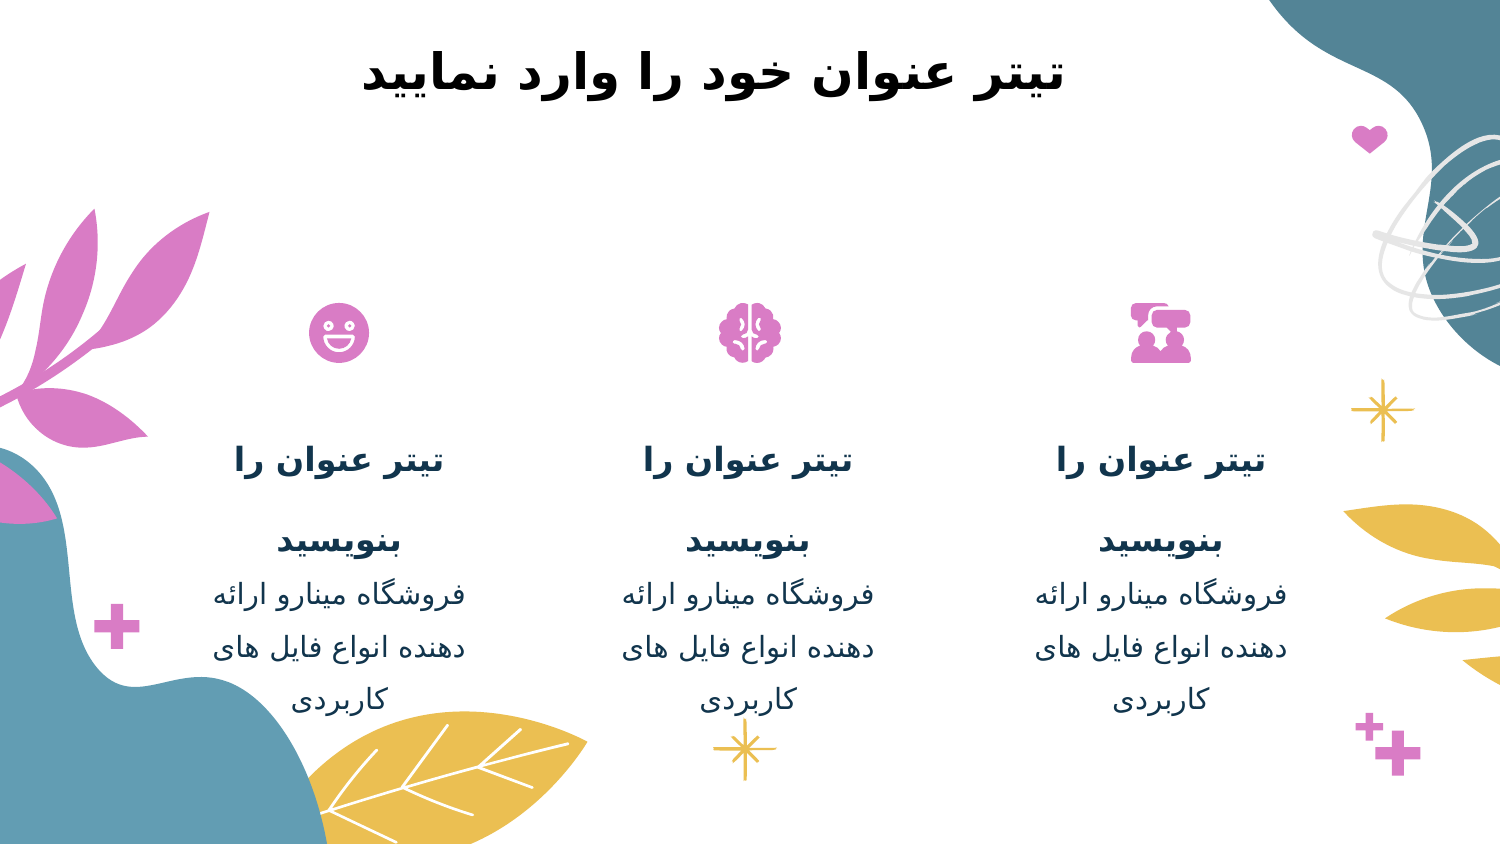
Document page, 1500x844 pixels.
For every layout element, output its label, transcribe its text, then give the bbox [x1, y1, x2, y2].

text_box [1130, 302, 1191, 364]
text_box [718, 302, 782, 364]
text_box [308, 302, 370, 364]
text_box [1351, 125, 1388, 154]
text_box تیتر عنوان را بنویسید فروشگاه مینارو ارائه دهنده انواع فایل های کاربردی [162, 391, 516, 723]
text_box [0, 164, 188, 577]
text_box تیتر عنوان را بنویسید فروشگاه مینارو ارائه دهنده انواع فایل های کاربردی [571, 391, 925, 723]
text_box تیتر عنوان خود را وارد نمایید [309, 32, 1119, 108]
text_box تیتر عنوان را بنویسید فروشگاه مینارو ارائه دهنده انواع فایل های کاربردی [984, 391, 1338, 723]
